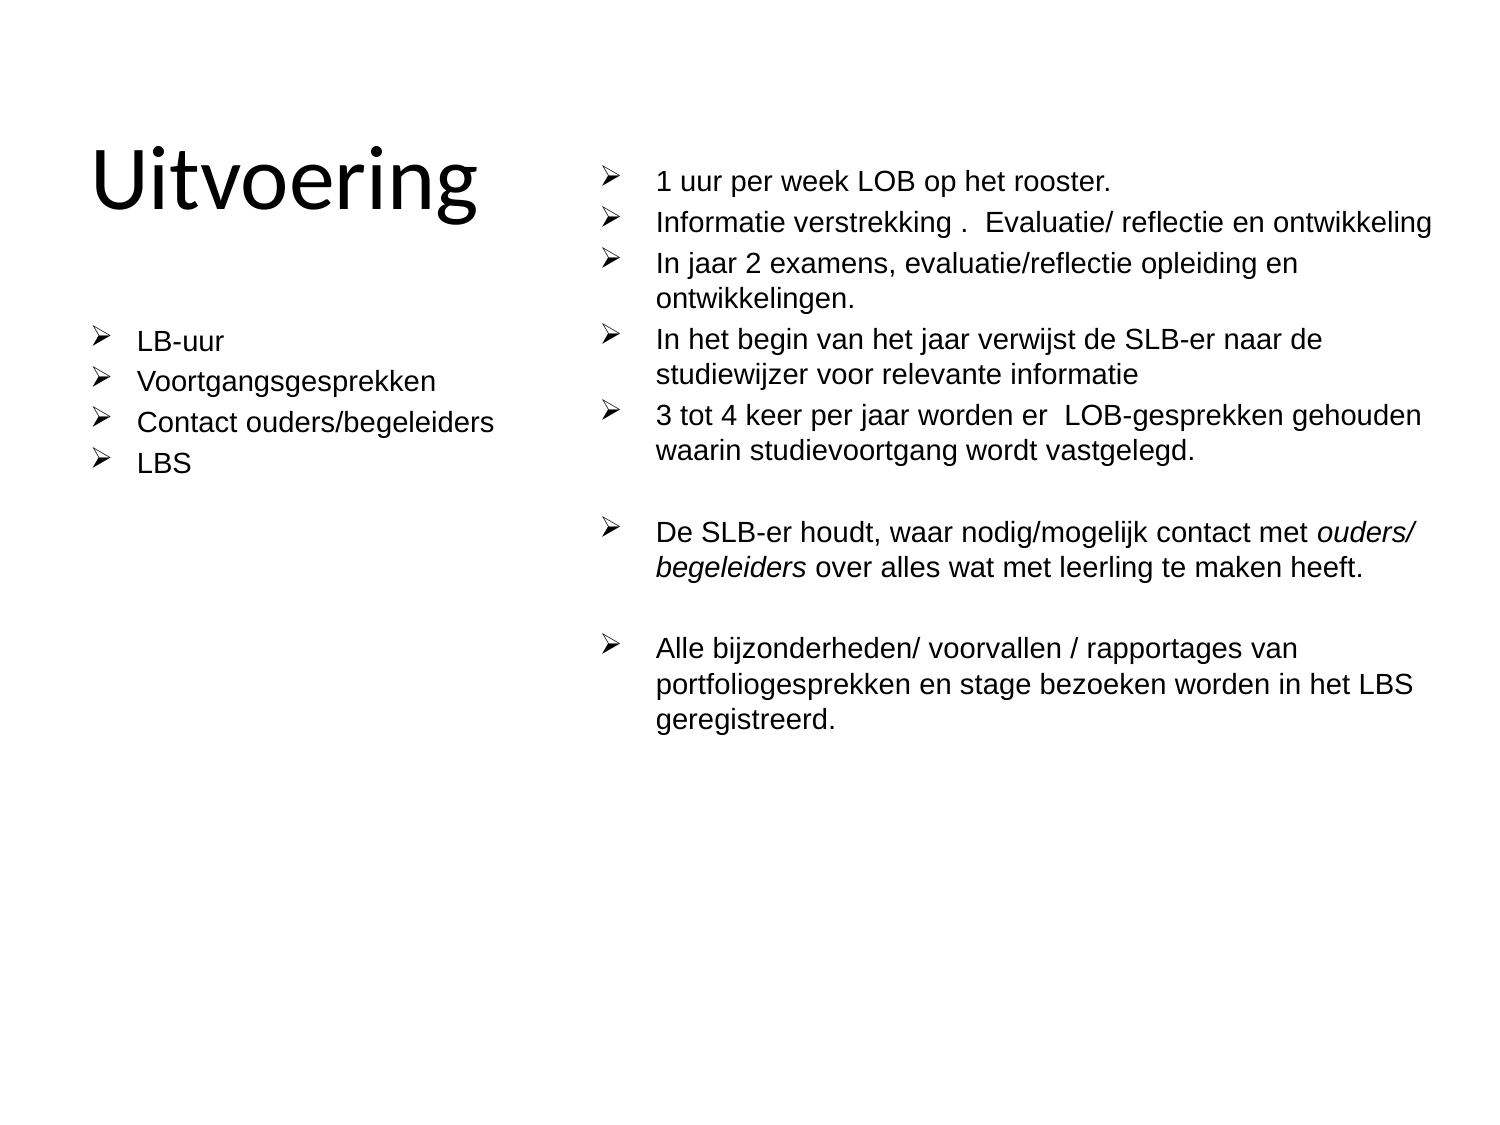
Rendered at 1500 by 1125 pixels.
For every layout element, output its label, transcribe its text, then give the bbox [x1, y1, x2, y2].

title Uitvoering [75, 44, 569, 236]
list LB-uur Voortgangsgesprekken Contact ouders/begeleiders LBS [75, 314, 569, 1005]
list 1 uur per week LOB op het rooster. Informatie verstrekking . Evaluatie/ reflectie en ontwikkeling In jaar 2 examens, evaluatie/reflectie opleiding en ontwikkelingen. In het begin van het jaar verwijst de SLB-er naar de studiewijzer voor relevante informatie 3 tot 4 keer per jaar worden er LOB-gesprekken gehouden waarin studievoortgang wordt vastgelegd. De SLB-er houdt, waar nodig/mogelijk contact met ouders/ begeleiders over alles wat met leerling te maken heeft. Alle bijzonderheden/ voorvallen / rapportages van portfoliogesprekken en stage bezoeken worden in het LBS geregistreerd. [584, 113, 1459, 1071]
